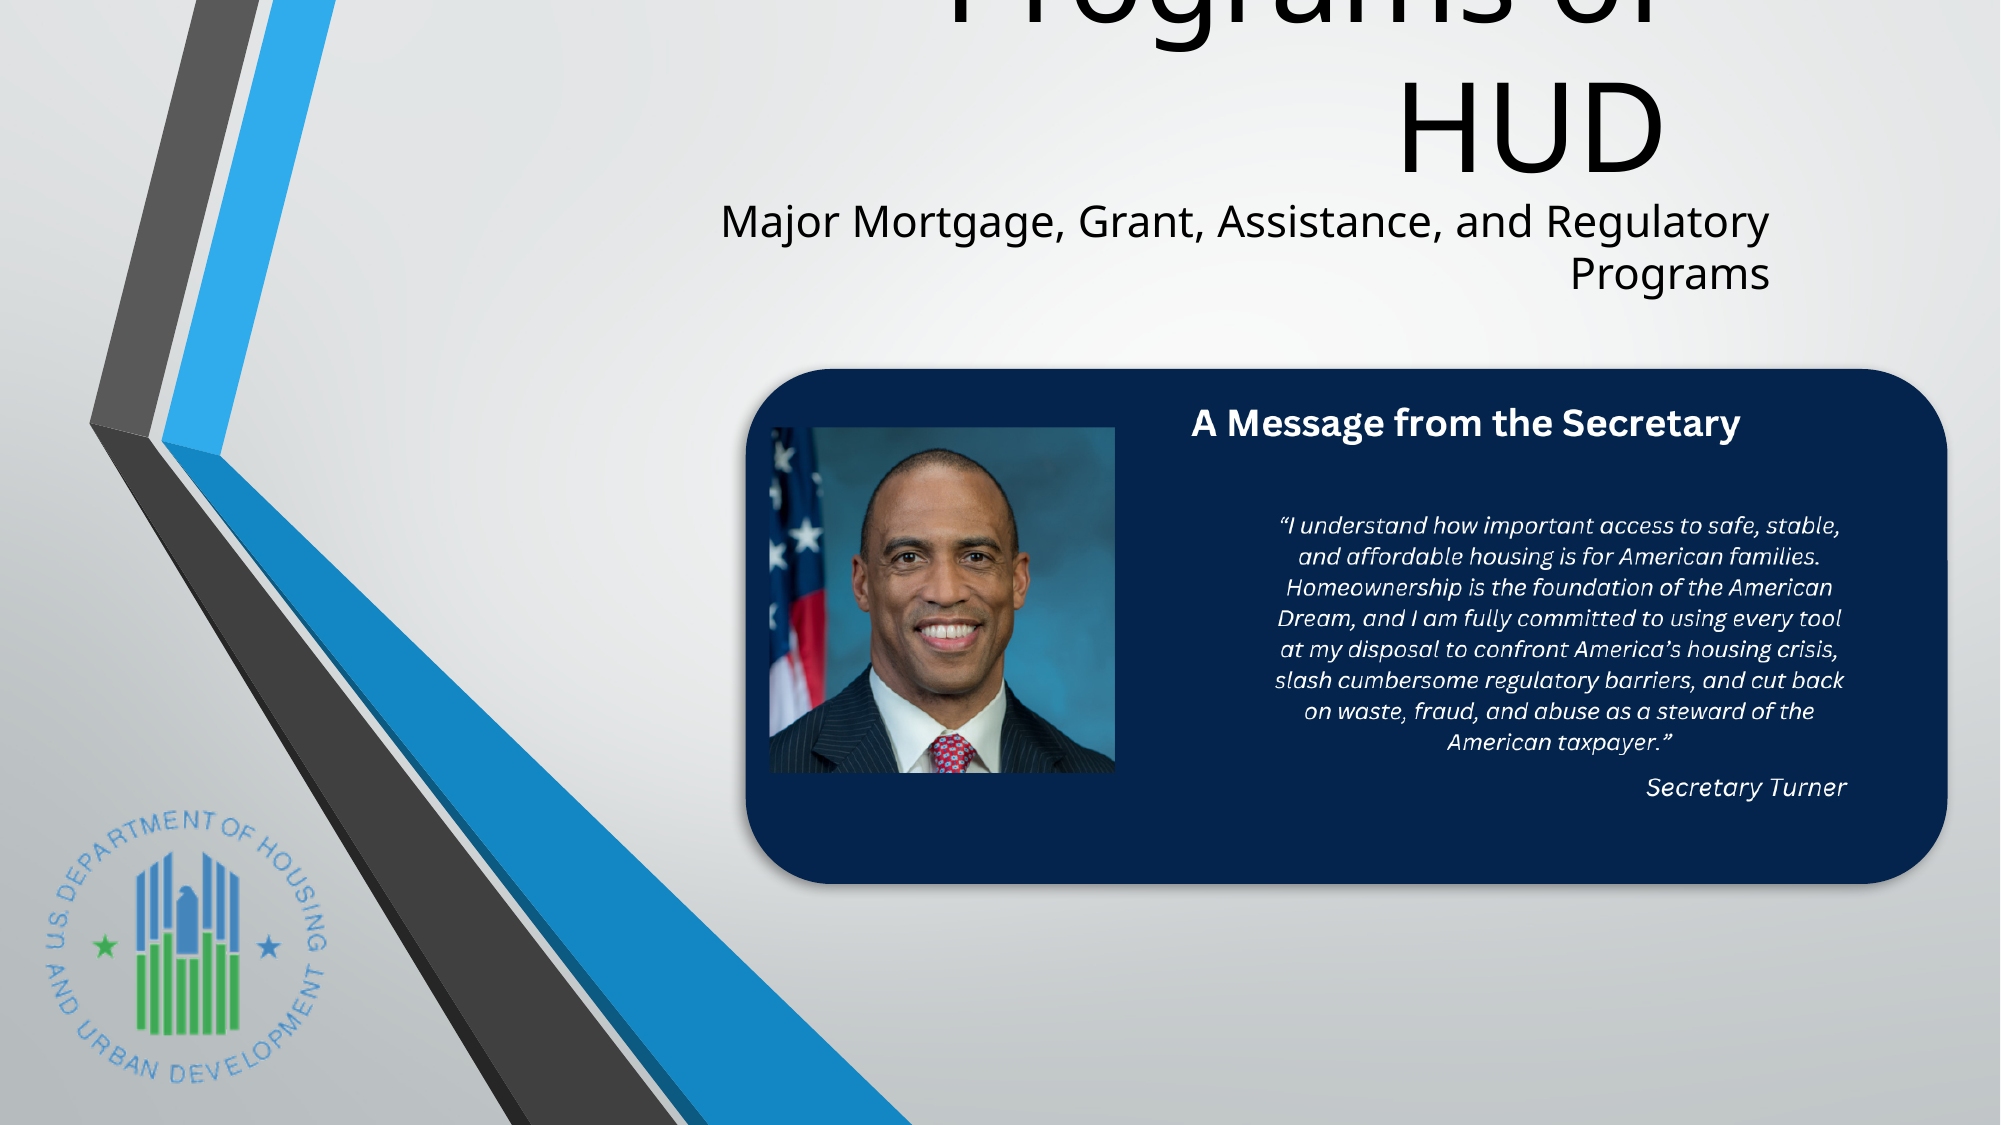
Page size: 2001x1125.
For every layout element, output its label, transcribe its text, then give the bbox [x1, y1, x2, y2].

title Programs of HUD [740, 35, 1685, 185]
text_box [584, 146, 1025, 588]
picture [22, 789, 362, 1109]
subtitle Major Mortgage, Grant, Assistance, and Regulatory Programs [1025, 185, 1786, 364]
picture [745, 368, 1948, 885]
